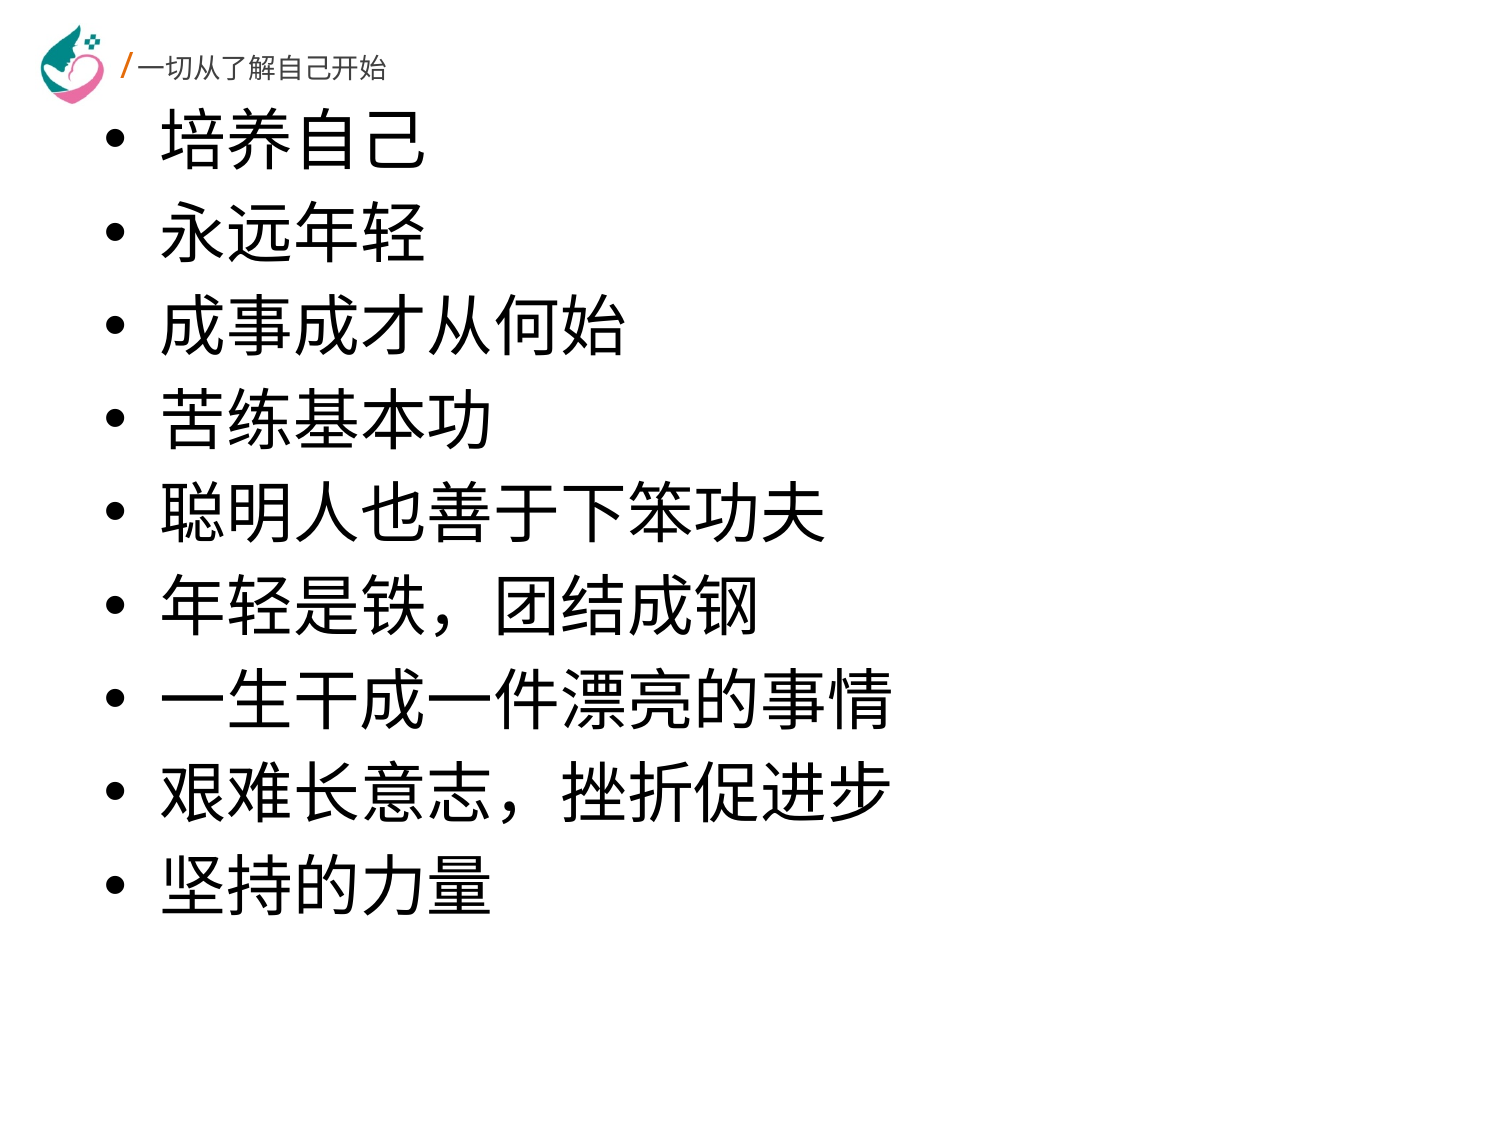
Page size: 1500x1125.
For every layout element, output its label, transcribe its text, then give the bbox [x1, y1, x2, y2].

list 培养自己 永远年轻 成事成才从何始 苦练基本功 聪明人也善于下笨功夫 年轻是铁，团结成钢 一生干成一件漂亮的事情 艰难长意志，挫折促进步 坚持的力量 [88, 89, 1439, 1059]
picture [35, 23, 111, 106]
